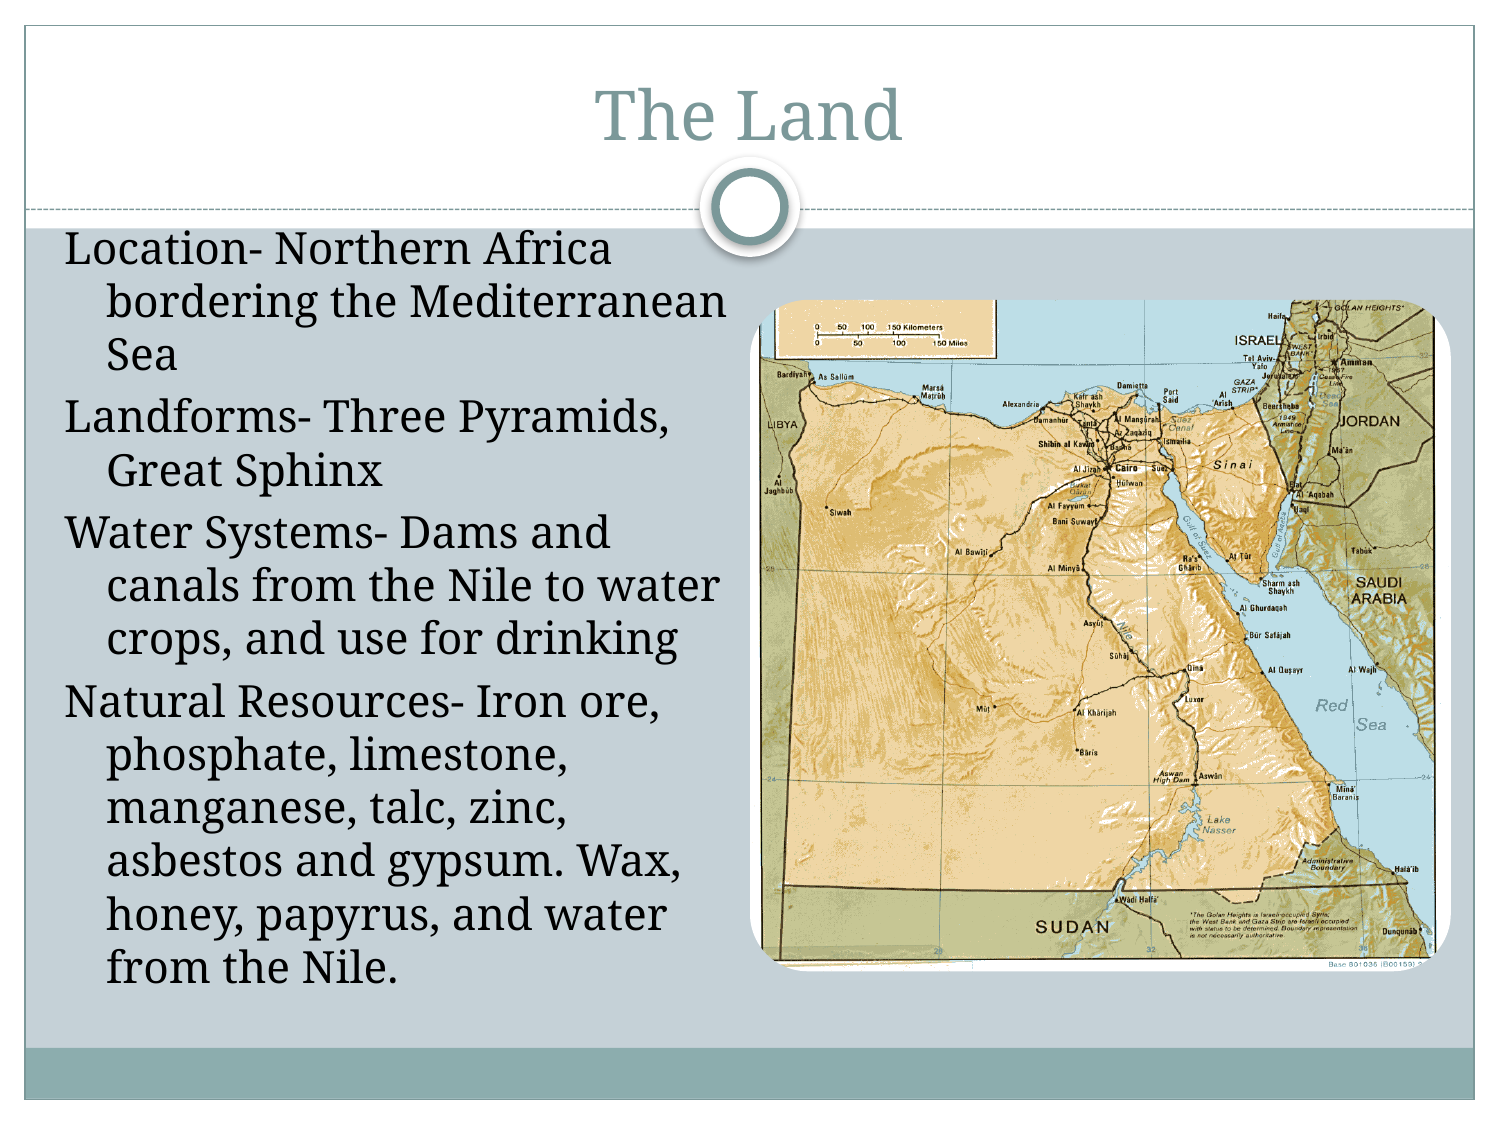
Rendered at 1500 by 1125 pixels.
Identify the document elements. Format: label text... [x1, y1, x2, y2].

title The Land [49, 37, 1450, 162]
list Location- Northern Africa bordering the Mediterranean Sea Landforms- Three Pyramids, Great Sphinx Water Systems- Dams and canals from the Nile to water crops, and use for drinking Natural Resources- Iron ore, phosphate, limestone, manganese, talc, zinc, asbestos and gypsum. Wax, honey, papyrus, and water from the Nile. [49, 212, 763, 1001]
picture [749, 299, 1452, 972]
